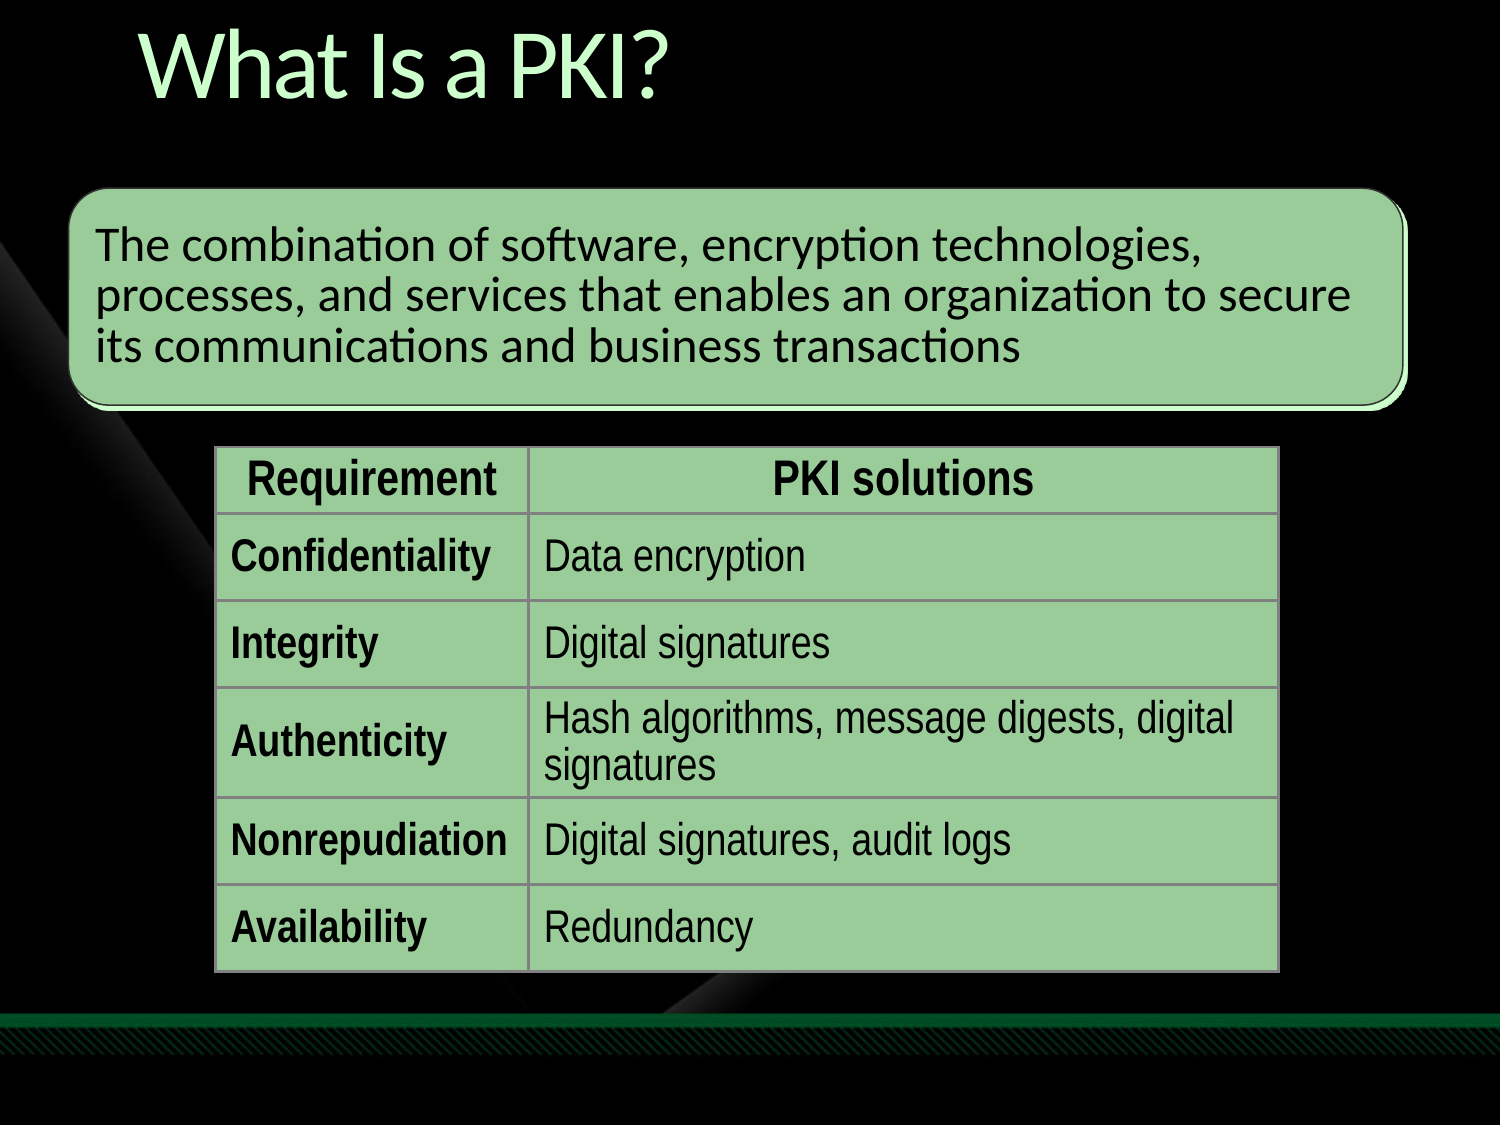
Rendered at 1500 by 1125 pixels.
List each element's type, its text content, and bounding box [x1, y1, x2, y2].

table_cell Data encryption [530, 515, 1277, 599]
table_cell Integrity [217, 602, 527, 686]
table_cell Digital signatures [530, 602, 1277, 686]
table_cell Availability [217, 886, 527, 970]
table_cell Redundancy [530, 886, 1277, 970]
table_cell Nonrepudiation [217, 799, 527, 883]
picture [0, 0, 1500, 1125]
title What Is a PKI? [137, 12, 1350, 125]
table_cell Confidentiality [217, 515, 527, 599]
table_header Requirement [217, 448, 527, 512]
table_cell Hash algorithms, message digests, digital signatures [530, 689, 1277, 796]
table_cell Digital signatures, audit logs [530, 799, 1277, 883]
text_box The combination of software, encryption technologies, processes, and services that enables an organization to secure its communications and business transactions [68, 188, 1403, 406]
table_cell Authenticity [217, 689, 527, 796]
table_header PKI solutions [530, 448, 1277, 512]
